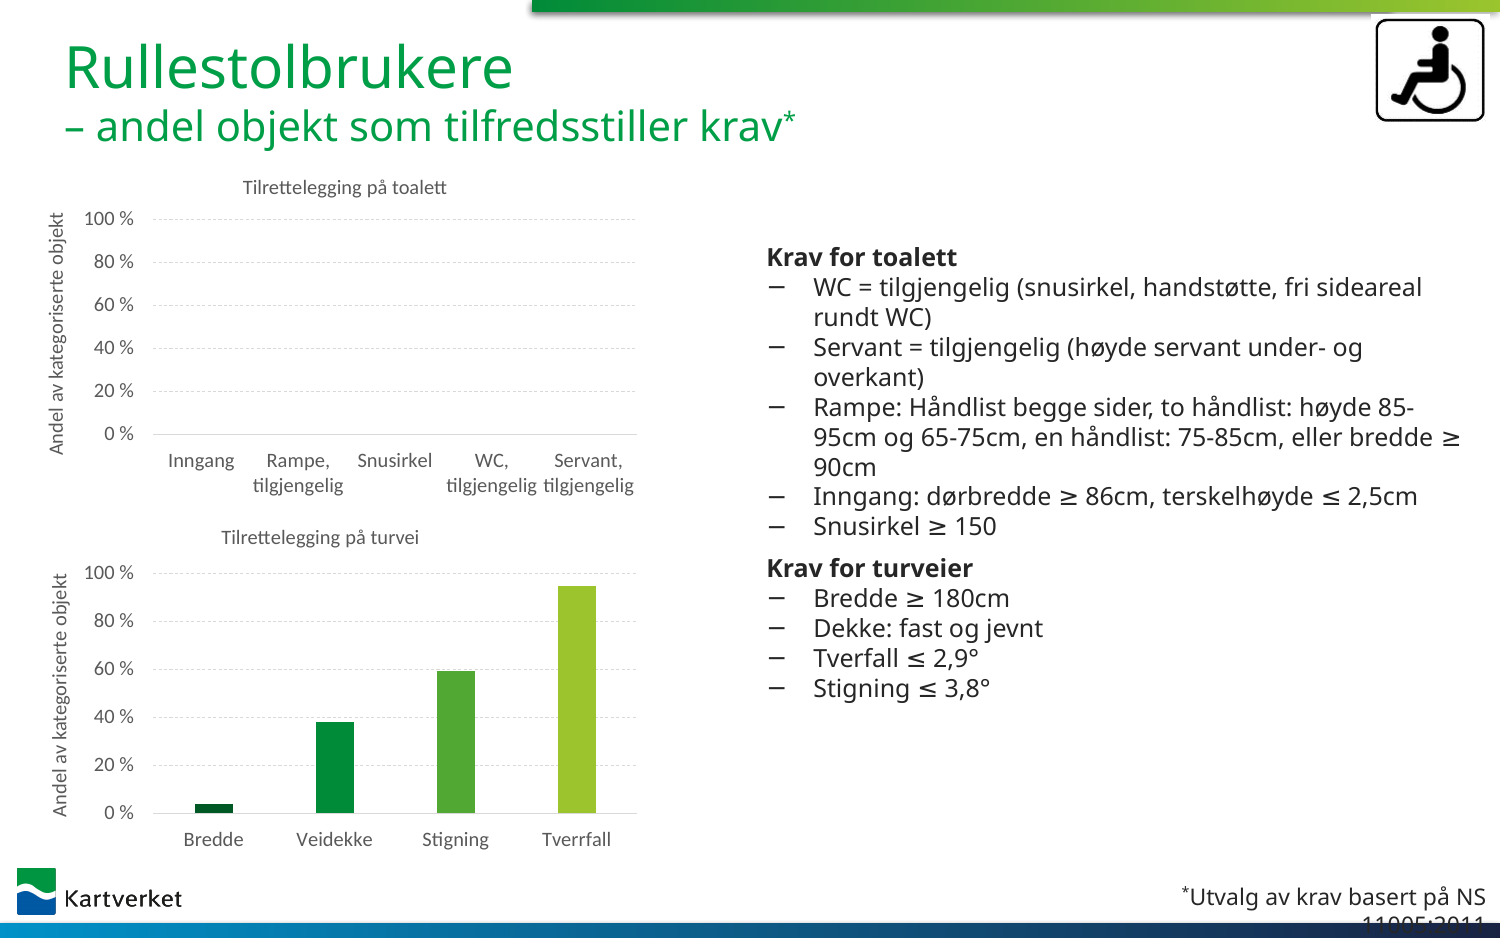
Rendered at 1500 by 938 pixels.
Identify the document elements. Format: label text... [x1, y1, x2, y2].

picture [1371, 13, 1491, 127]
text_box Krav for turveier Bredde ≥ 180cm Dekke: fast og jevnt Tverfall ≤ 2,9° Stigning ≤ 3,8° [751, 545, 1483, 710]
text_box Krav for toalett WC = tilgjengelig (snusirkel, handstøtte, fri sideareal rundt WC) Servant = tilgjengelig (høyde servant under- og overkant) Rampe: Håndlist begge sider, to håndlist: høyde 85-95cm og 65-75cm, en håndlist: 75-85cm, eller bredde ≥ 90cm Inngang: dørbredde ≥ 86cm, terskelhøyde ≤ 2,5cm Snusirkel ≥ 150 [751, 234, 1483, 545]
picture [41, 520, 650, 859]
text_box Rullestolbrukere – andel objekt som tilfredsstiller krav* [49, 14, 1431, 158]
text_box *Utvalg av krav basert på NS 11005:2011 [1068, 873, 1500, 938]
picture [41, 166, 650, 505]
